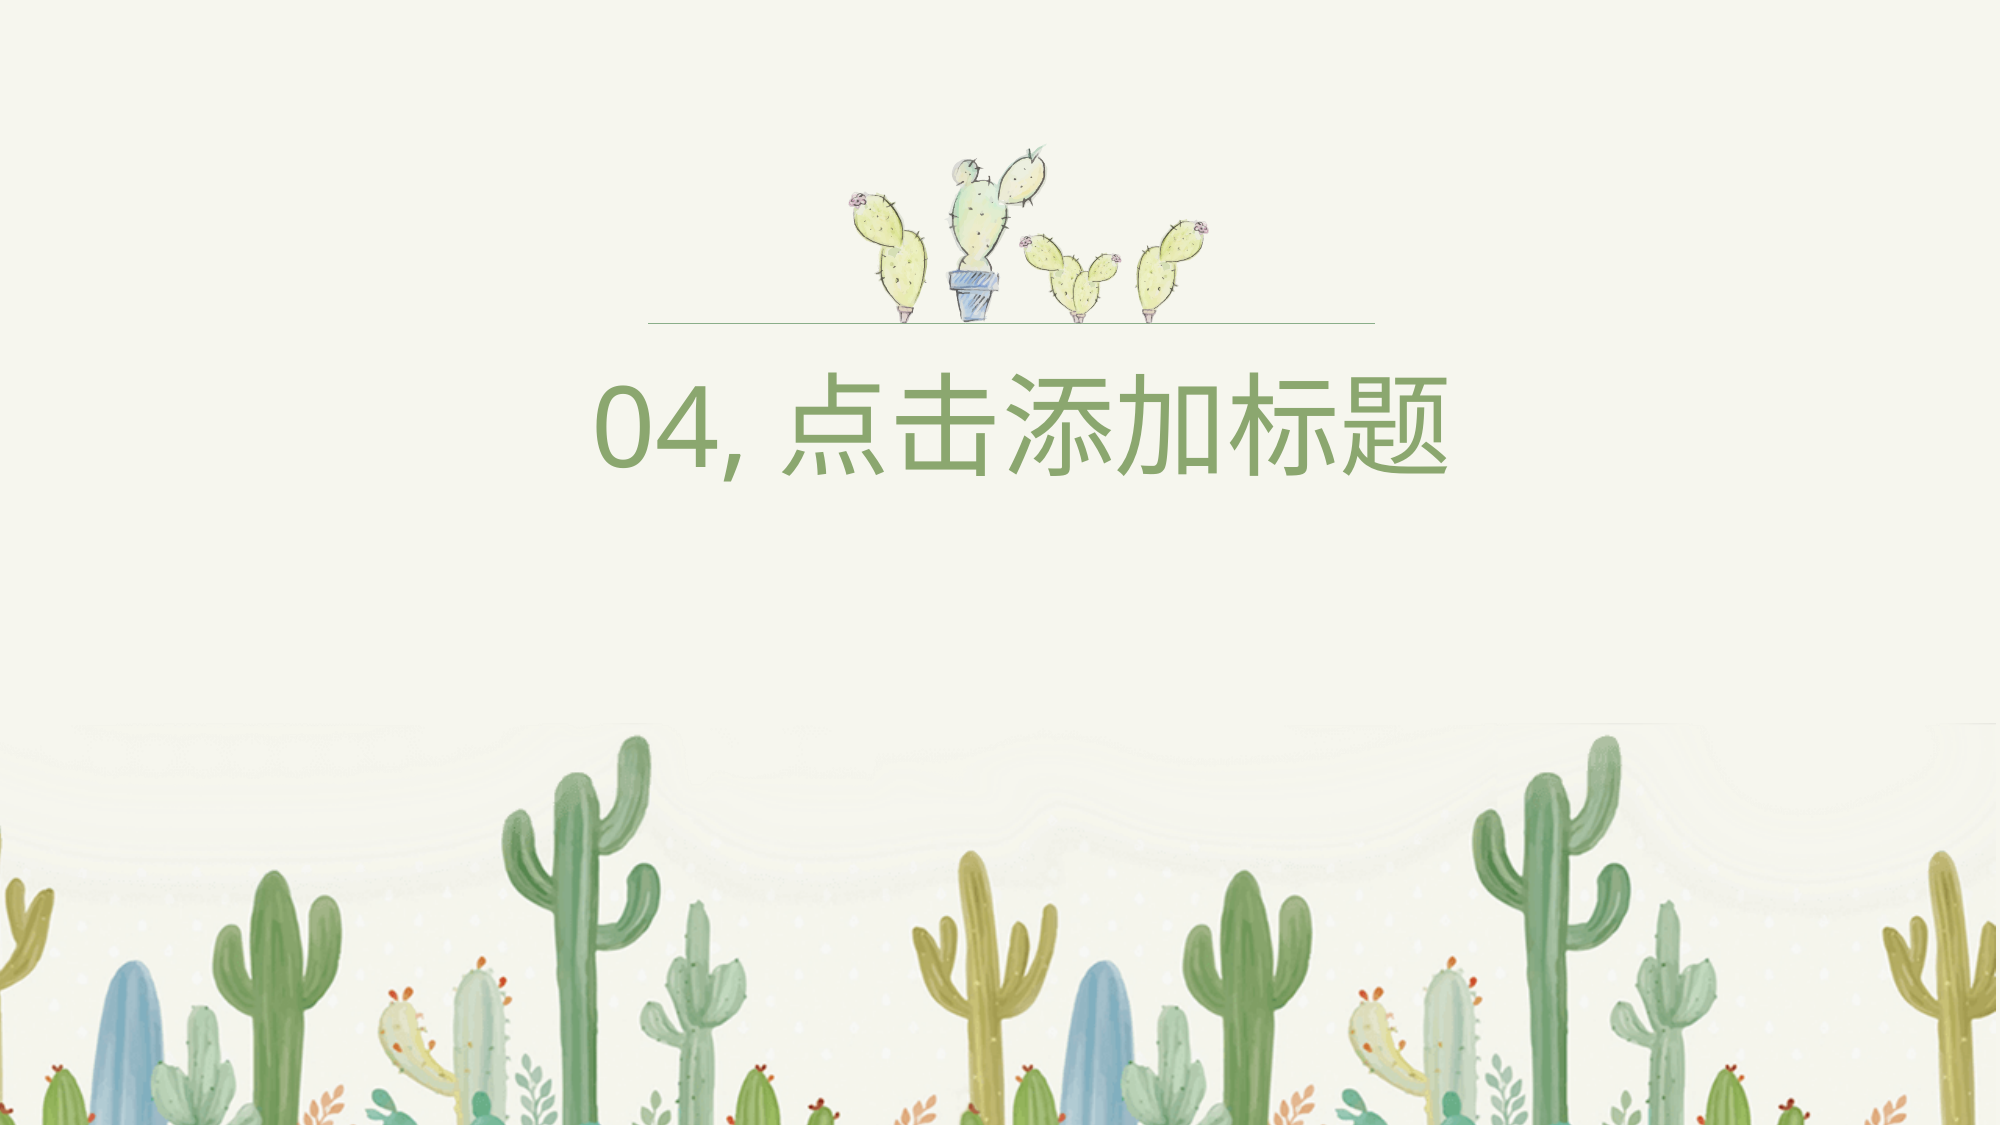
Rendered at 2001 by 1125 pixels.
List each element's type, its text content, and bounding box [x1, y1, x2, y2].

text_box 04,点击添加标题 [576, 347, 1467, 498]
picture [0, 660, 1996, 1125]
picture [848, 143, 1210, 324]
